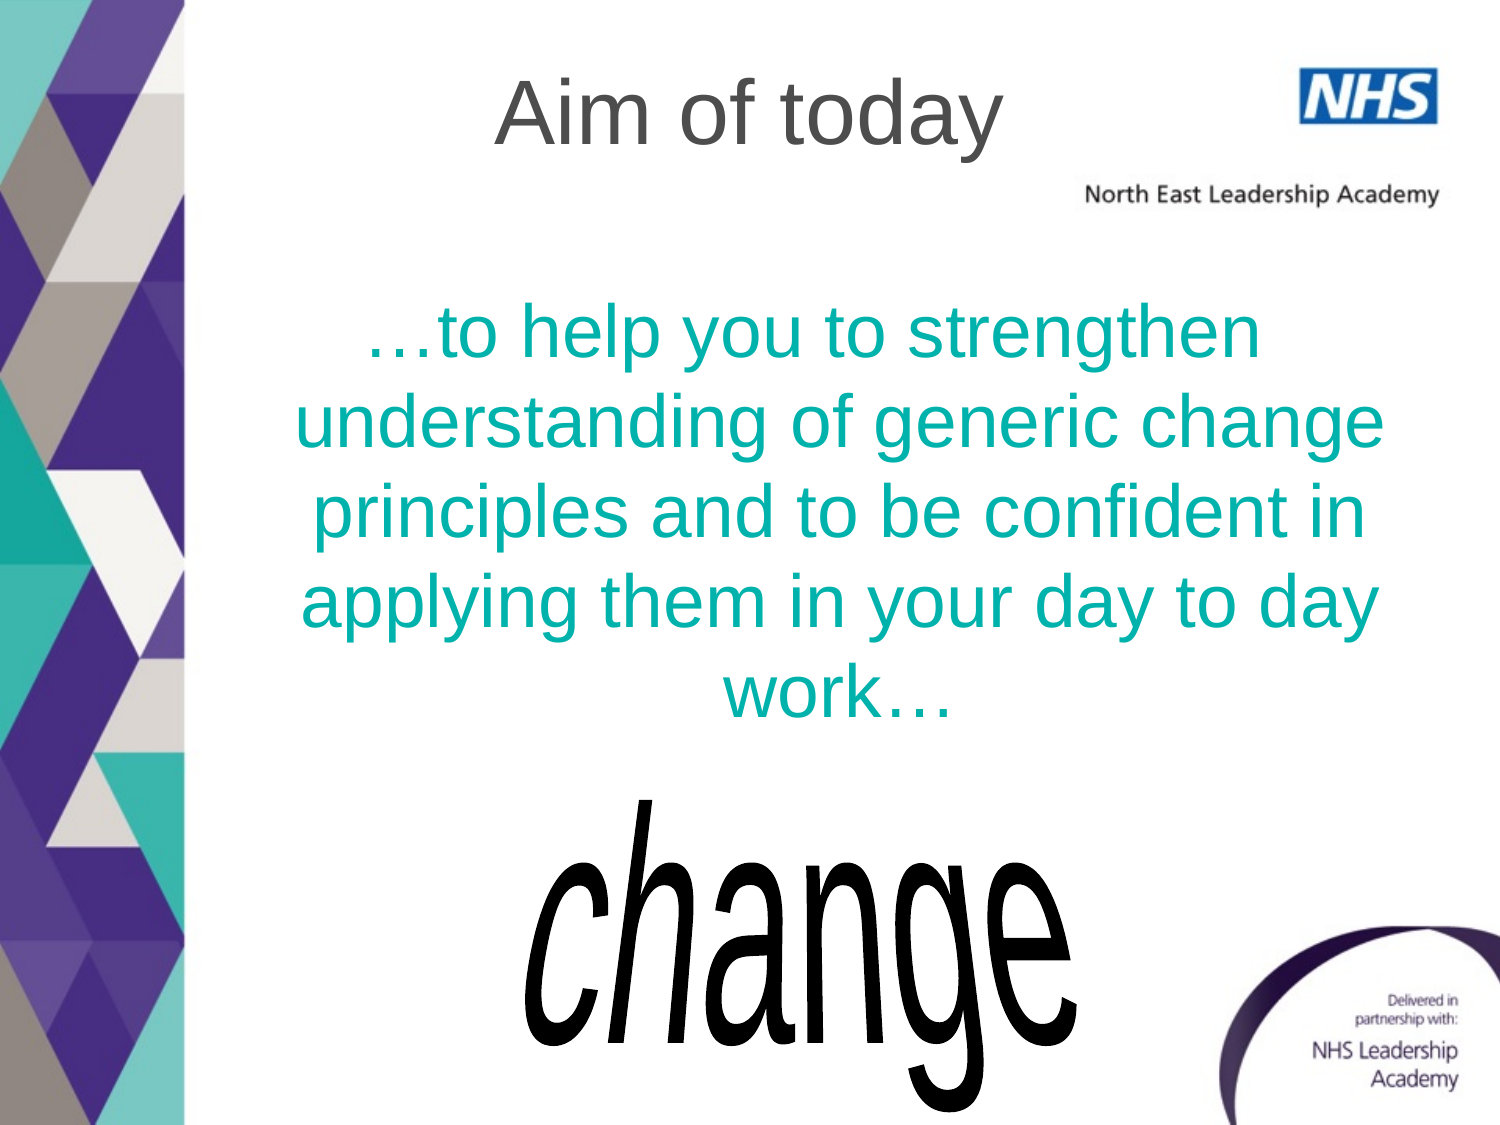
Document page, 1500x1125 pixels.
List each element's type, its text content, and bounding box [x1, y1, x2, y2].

title Aim of today [75, 45, 1425, 233]
list …to help you to strengthen understanding of generic change principles and to be confident in applying them in your day to day work… [212, 275, 1413, 1018]
picture [0, 0, 1500, 1125]
